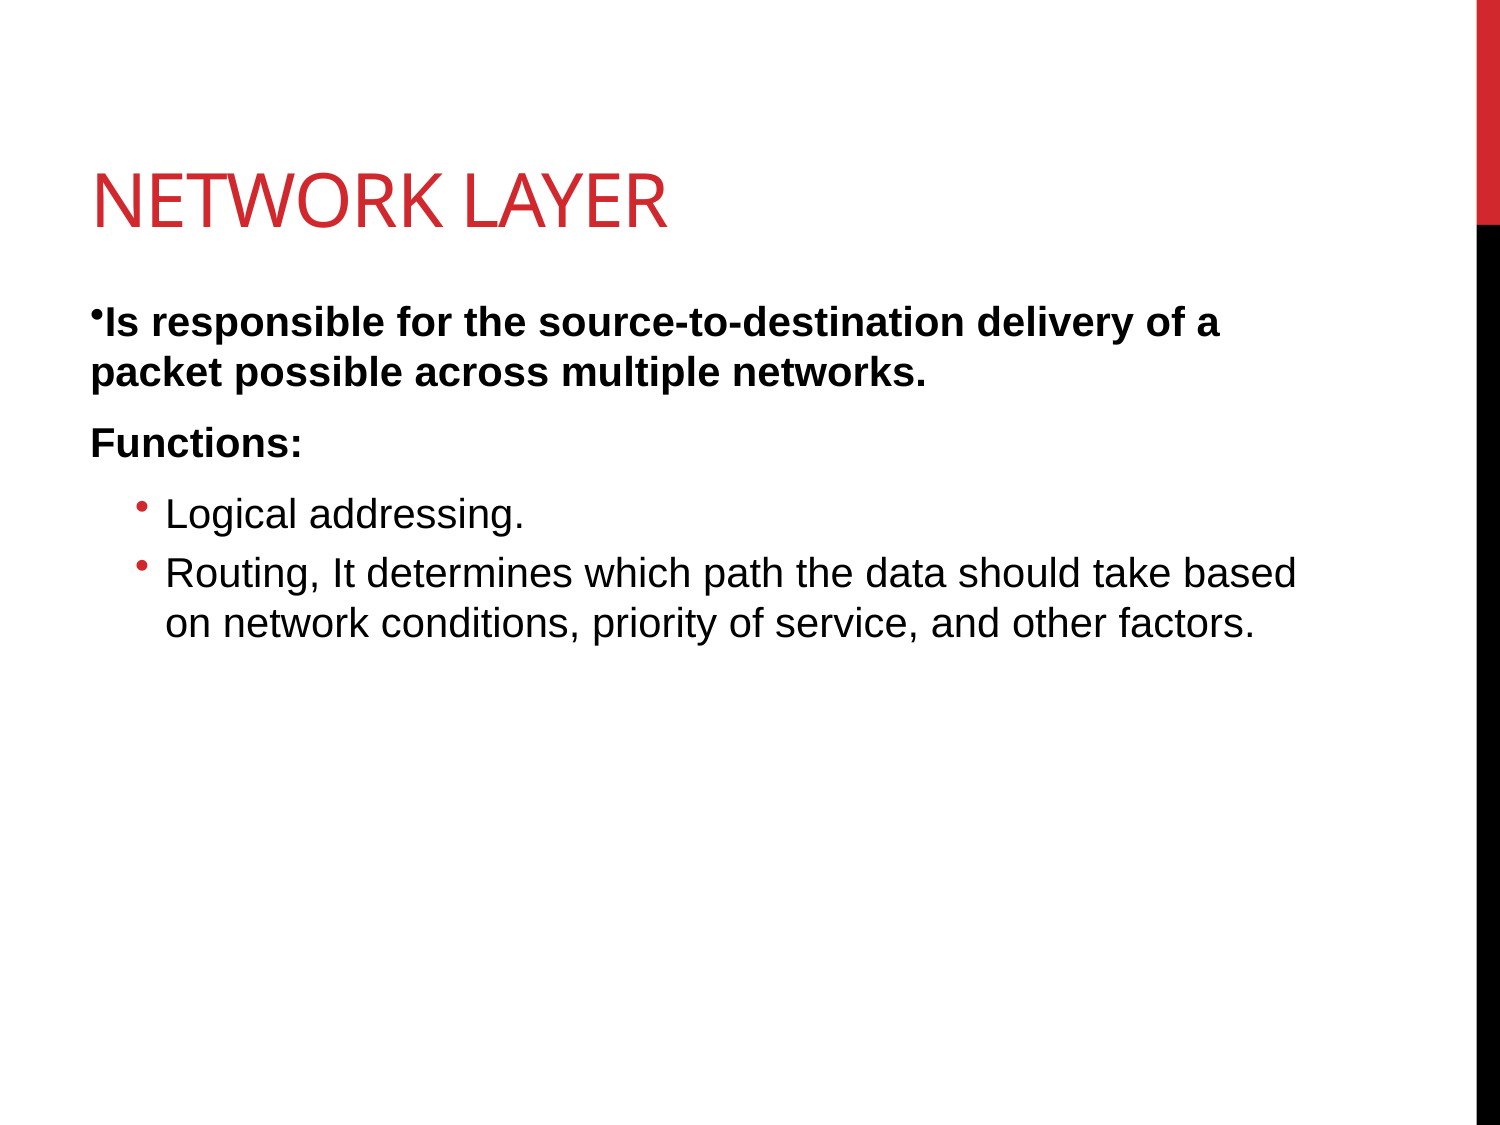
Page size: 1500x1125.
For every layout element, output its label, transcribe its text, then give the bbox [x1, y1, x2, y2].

list Is responsible for the source-to-destination delivery of a packet possible across multiple networks. Functions: Logical addressing. Routing, It determines which path the data should take based on network conditions, priority of service, and other factors. [75, 287, 1325, 1005]
title Network Layer [75, 25, 1025, 250]
